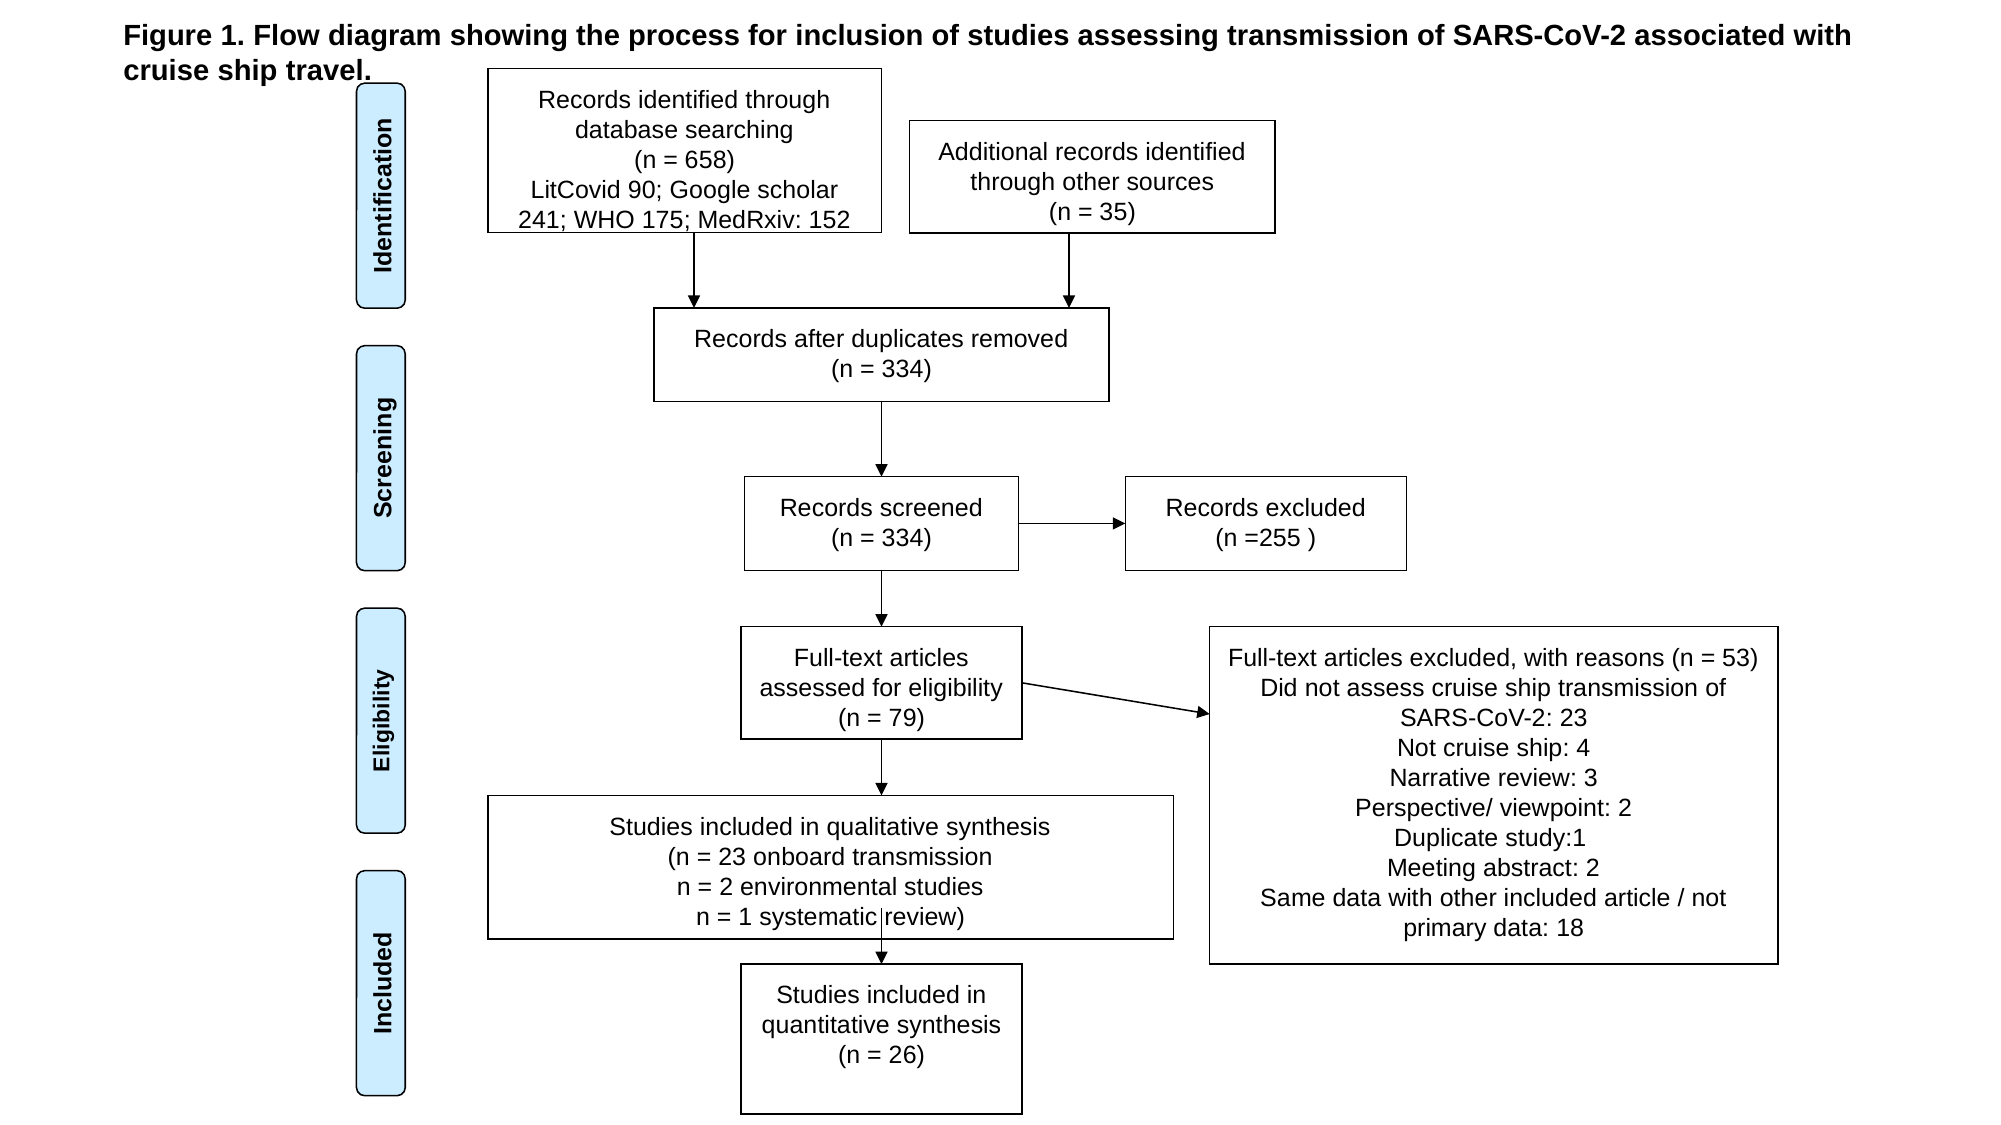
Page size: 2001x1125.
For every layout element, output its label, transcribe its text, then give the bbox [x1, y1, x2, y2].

text_box Additional records identified through other sources (n = 35) [909, 120, 1276, 233]
text_box Identification [356, 94, 406, 309]
text_box Records screened (n = 334) [744, 476, 1019, 571]
text_box Studies included in qualitative synthesis (n = 23 onboard transmission n = 2 environmental studies n = 1 systematic review) [487, 795, 1174, 939]
text_box Records after duplicates removed (n = 334) [654, 307, 1109, 402]
text_box Figure 1. Flow diagram showing the process for inclusion of studies assessing transmission of SARS-CoV-2 associated with cruise ship travel. [108, 8, 1930, 94]
text_box Full-text articles assessed for eligibility (n = 79) [740, 626, 1023, 740]
text_box Full-text articles excluded, with reasons (n = 53) Did not assess cruise ship transmission of SARS-CoV-2: 23 Not cruise ship: 4 Narrative review: 3 Perspective/ viewpoint: 2 Duplicate study:1 Meeting abstract: 2 Same data with other included article / not primary data: 18 [1209, 626, 1779, 965]
text_box Included [356, 870, 406, 1096]
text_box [1021, 682, 1210, 715]
text_box Screening [356, 345, 406, 571]
text_box Records excluded (n =255 ) [1125, 476, 1407, 571]
text_box Studies included in quantitative synthesis (n = 26) [740, 964, 1023, 1115]
text_box Records identified through database searching (n = 658) LitCovid 90; Google scholar 241; WHO 175; MedRxiv: 152 [487, 94, 882, 233]
text_box Eligibility [356, 608, 406, 834]
